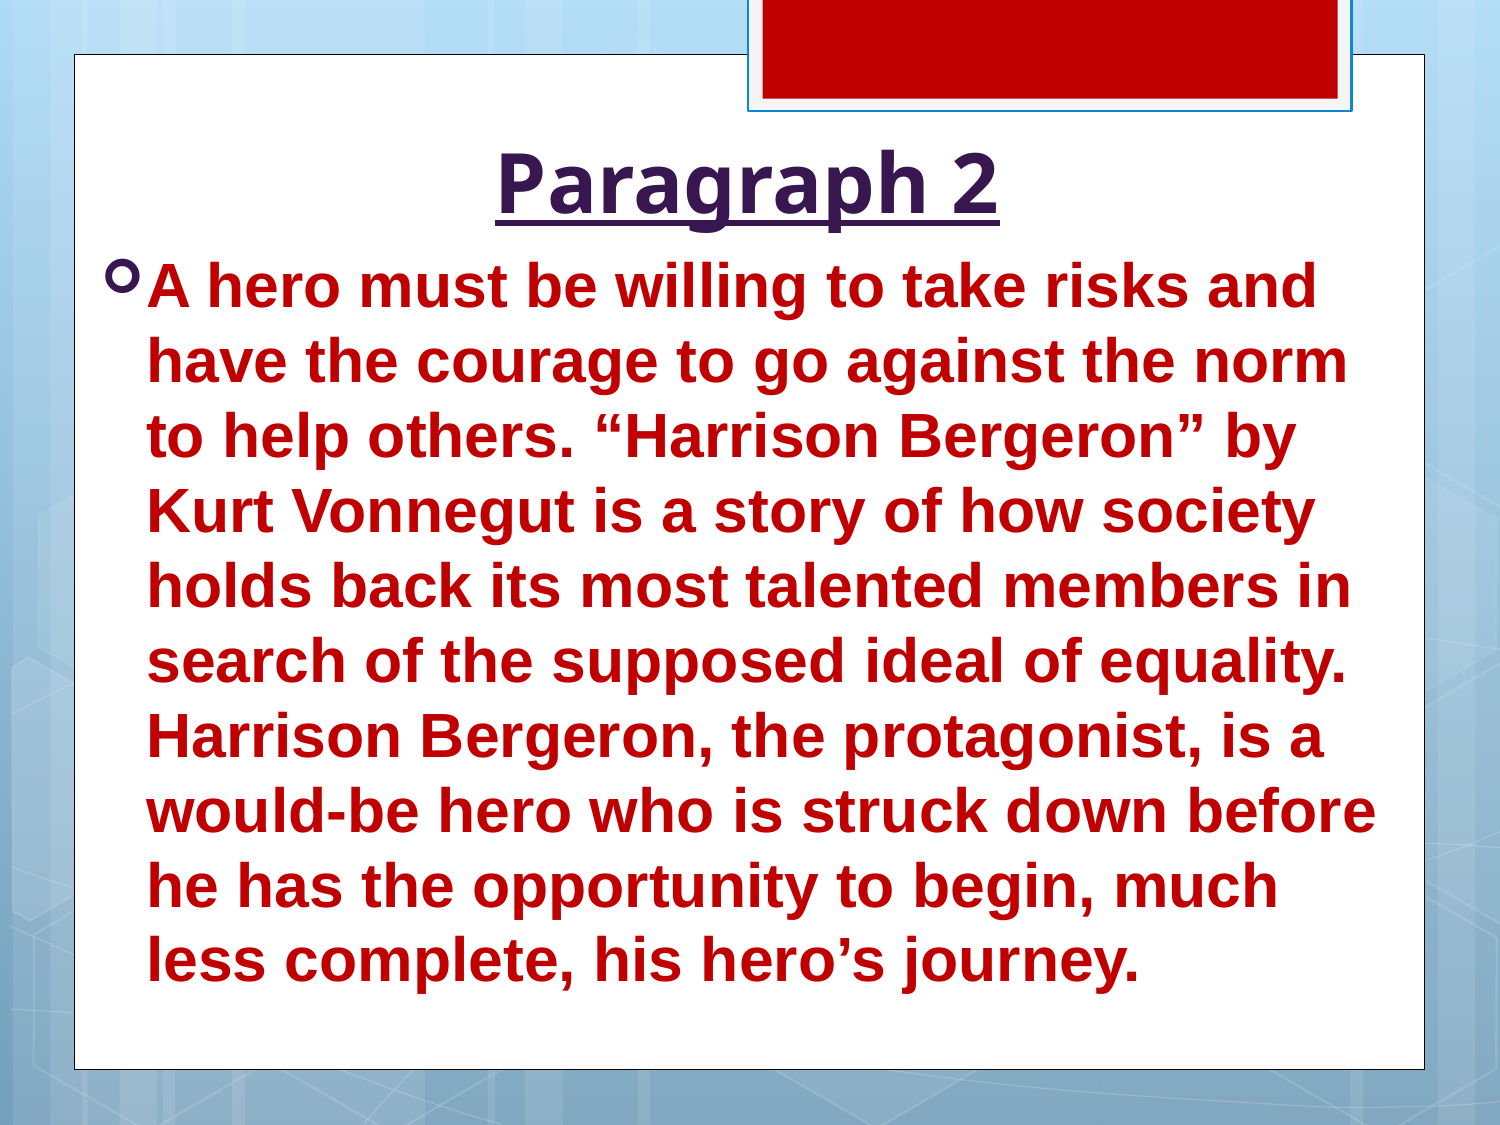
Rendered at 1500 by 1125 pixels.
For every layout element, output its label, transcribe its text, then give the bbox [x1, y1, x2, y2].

list A hero must be willing to take risks and have the courage to go against the norm to help others. “Harrison Bergeron” by Kurt Vonnegut is a story of how society holds back its most talented members in search of the supposed ideal of equality. Harrison Bergeron, the protagonist, is a would-be hero who is struck down before he has the opportunity to begin, much less complete, his hero’s journey. [75, 237, 1425, 814]
title Paragraph 2 [171, 50, 1324, 237]
